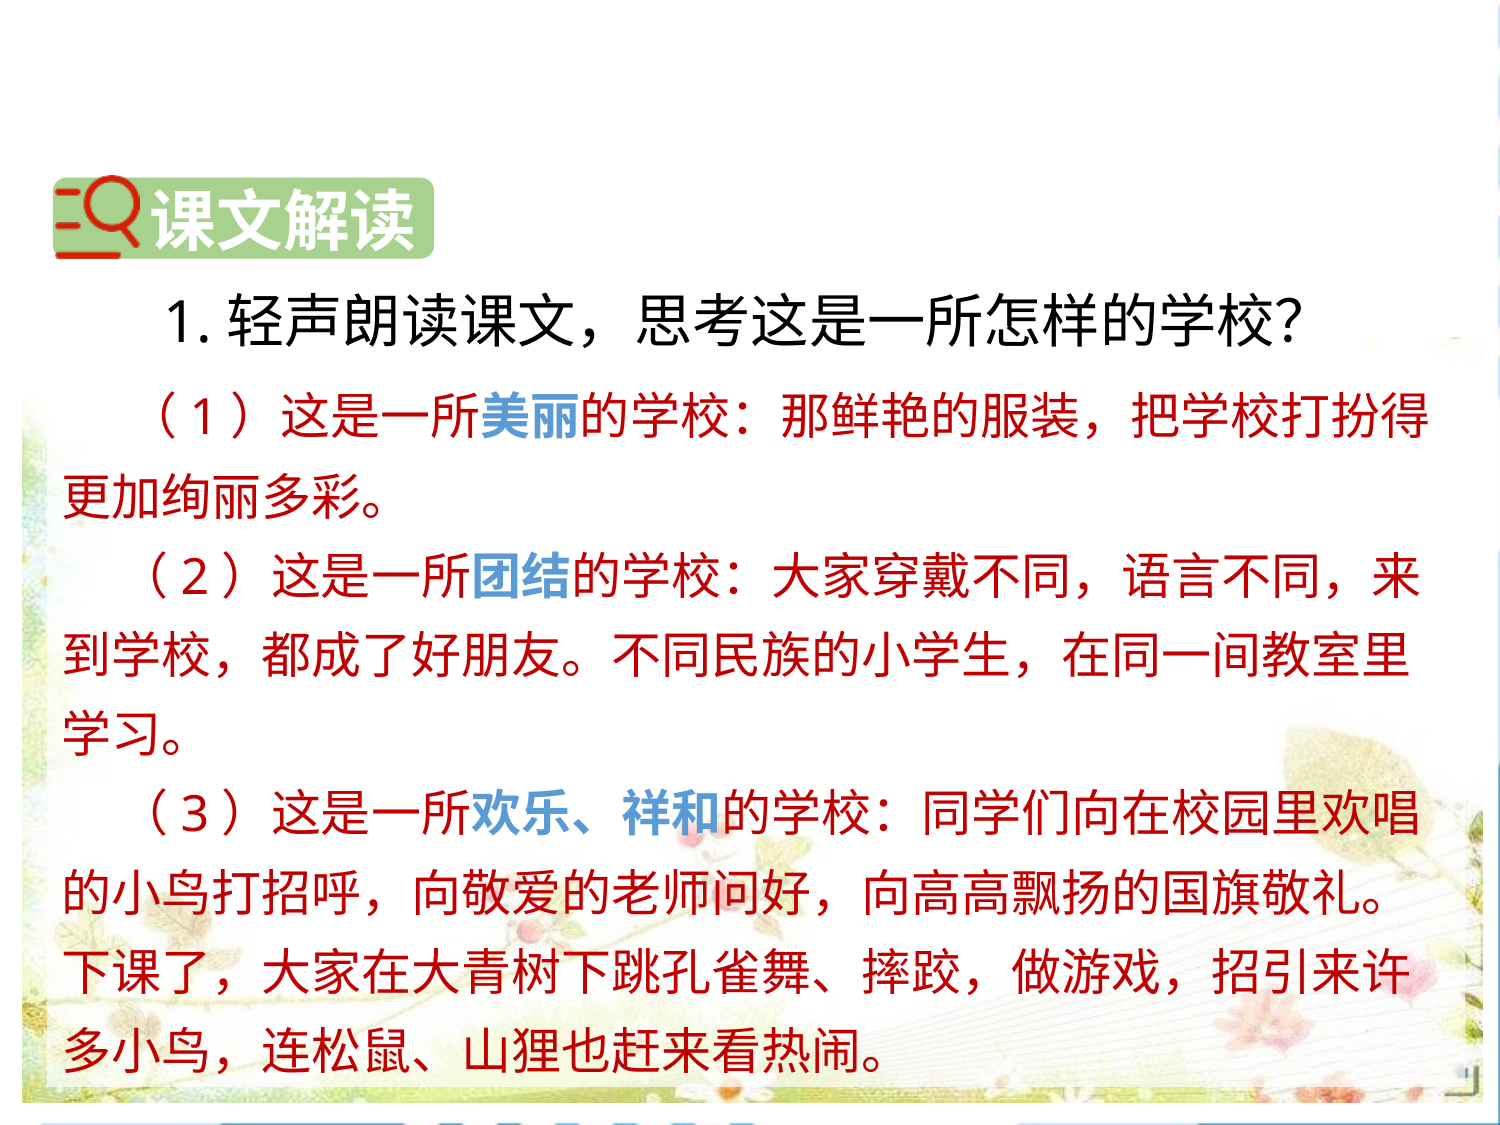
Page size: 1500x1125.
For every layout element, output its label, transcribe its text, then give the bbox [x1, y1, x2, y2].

text_box 课文解读 [135, 171, 436, 267]
list 1.轻声朗读课文，思考这是一所怎样的学校？ [121, 286, 1364, 337]
picture [0, 0, 1500, 1125]
